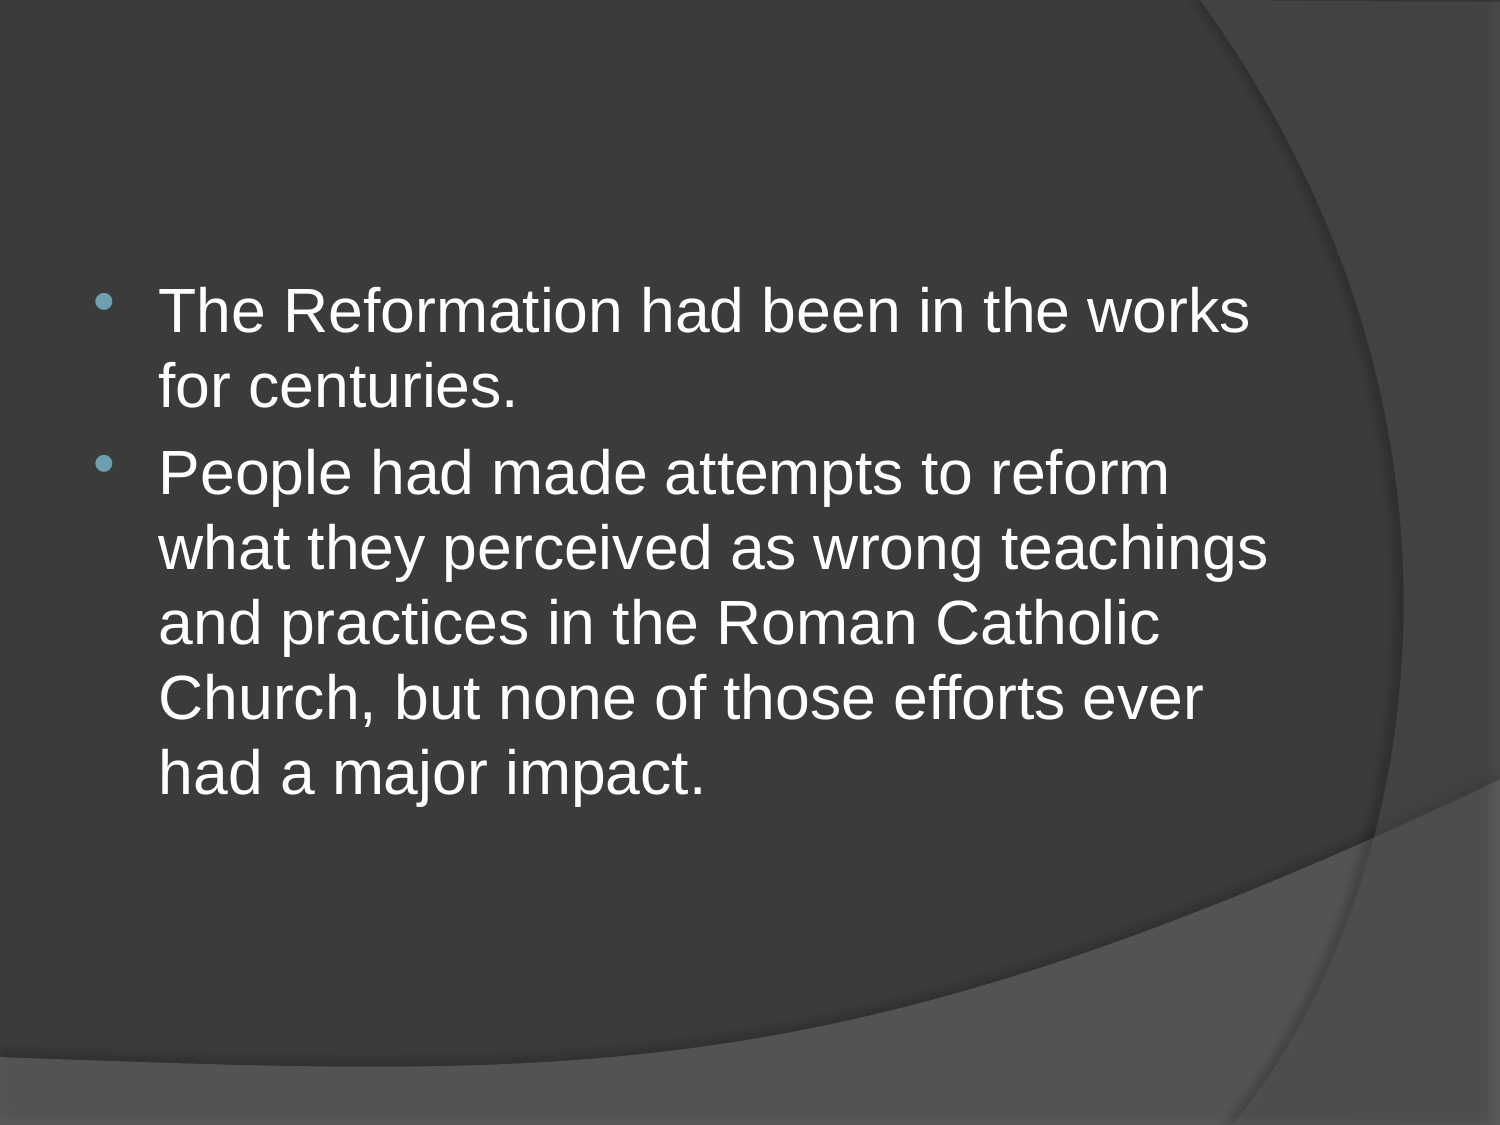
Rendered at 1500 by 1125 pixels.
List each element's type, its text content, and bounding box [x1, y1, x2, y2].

list The Reformation had been in the works for centuries. People had made attempts to reform what they perceived as wrong teachings and practices in the Roman Catholic Church, but none of those efforts ever had a major impact. [75, 262, 1300, 1005]
